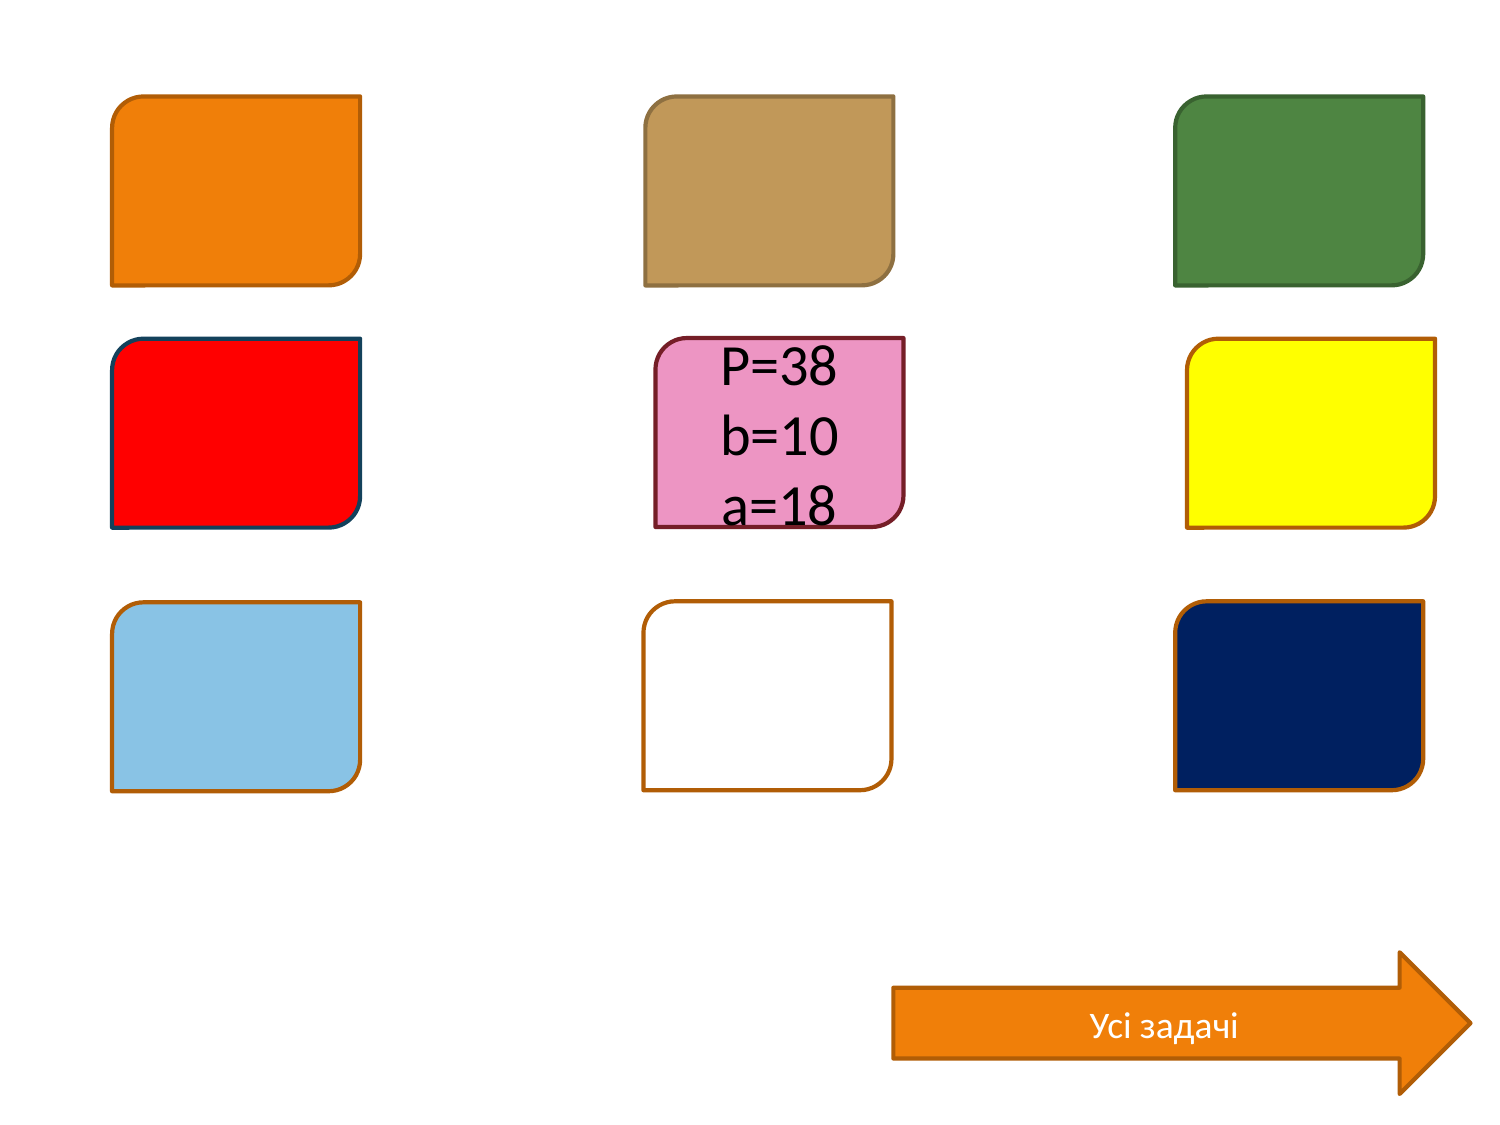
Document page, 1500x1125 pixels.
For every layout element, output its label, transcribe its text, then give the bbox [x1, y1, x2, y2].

text_box [1184, 336, 1438, 530]
text_box [1173, 94, 1426, 288]
text_box [109, 600, 363, 794]
text_box [1173, 599, 1426, 793]
text_box [641, 599, 894, 793]
text_box [109, 94, 363, 288]
text_box Усі задачі [891, 950, 1473, 1096]
text_box P=38 b=10 a=18 [653, 335, 906, 530]
text_box [109, 336, 363, 530]
text_box [643, 94, 896, 288]
